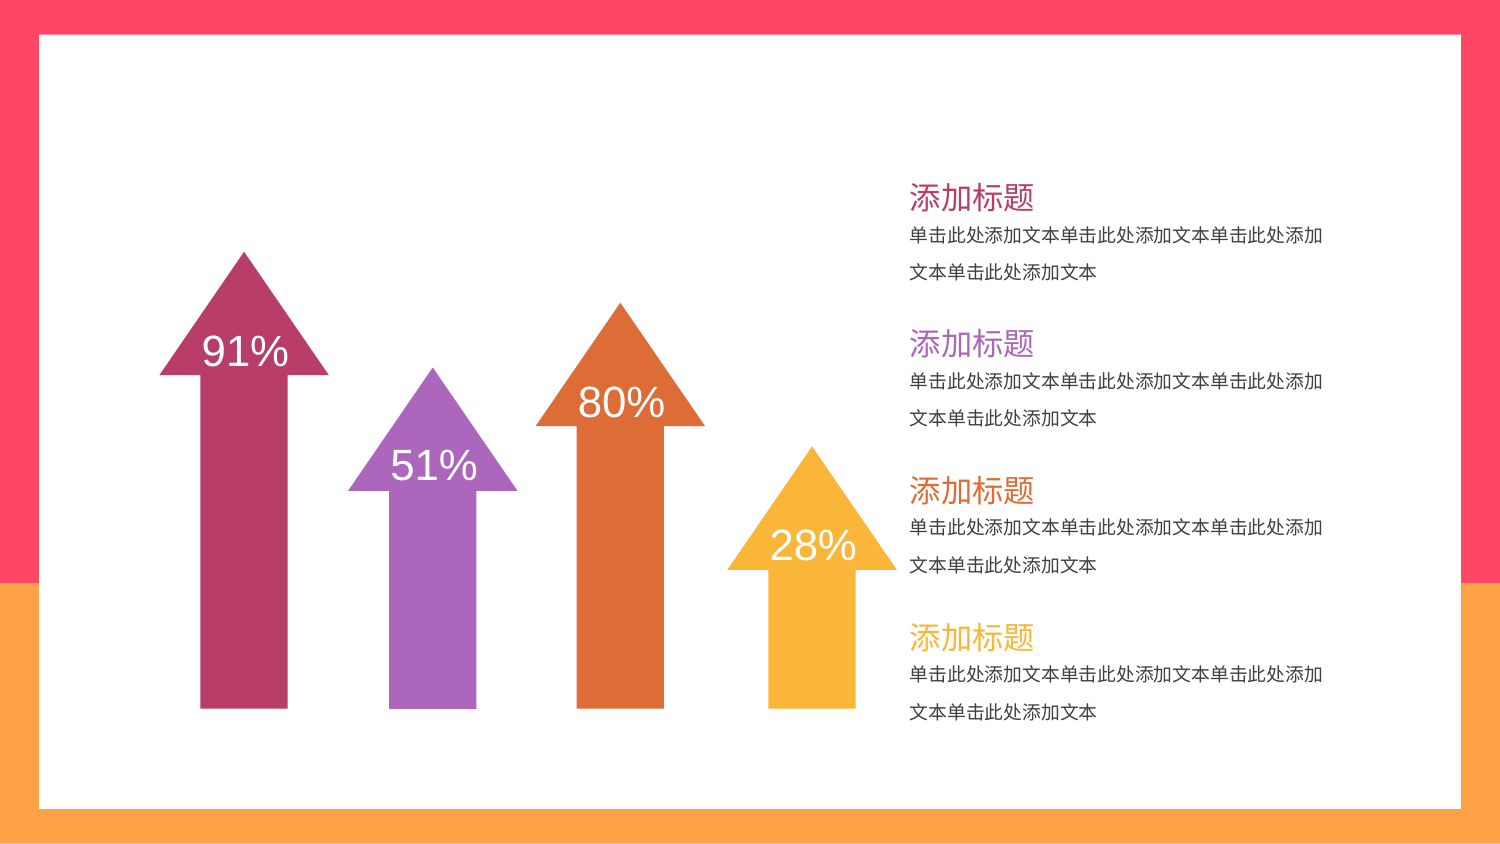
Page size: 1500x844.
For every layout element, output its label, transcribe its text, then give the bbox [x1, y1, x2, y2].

text_box 添加标题 [909, 599, 1281, 647]
text_box [39, 34, 1461, 809]
text_box [159, 251, 290, 709]
text_box 80% [577, 383, 681, 426]
text_box 添加标题 [909, 159, 1281, 208]
text_box 添加标题 [909, 452, 1281, 500]
text_box [305, 340, 329, 376]
text_box [0, 583, 1500, 844]
text_box [0, 0, 1500, 583]
text_box 51% [390, 446, 493, 490]
text_box [727, 446, 897, 709]
text_box 单击此处添加文本单击此处添加文本单击此处添加文本单击此处添加文本 [909, 500, 1341, 562]
text_box 28% [769, 526, 873, 569]
text_box 单击此处添加文本单击此处添加文本单击此处添加文本单击此处添加文本 [909, 647, 1341, 709]
text_box 单击此处添加文本单击此处添加文本单击此处添加文本单击此处添加文本 [909, 354, 1341, 416]
text_box [535, 302, 706, 709]
text_box 单击此处添加文本单击此处添加文本单击此处添加文本单击此处添加文本 [909, 208, 1341, 270]
text_box 添加标题 [909, 305, 1281, 354]
text_box [348, 367, 518, 709]
text_box 91% [201, 318, 305, 376]
